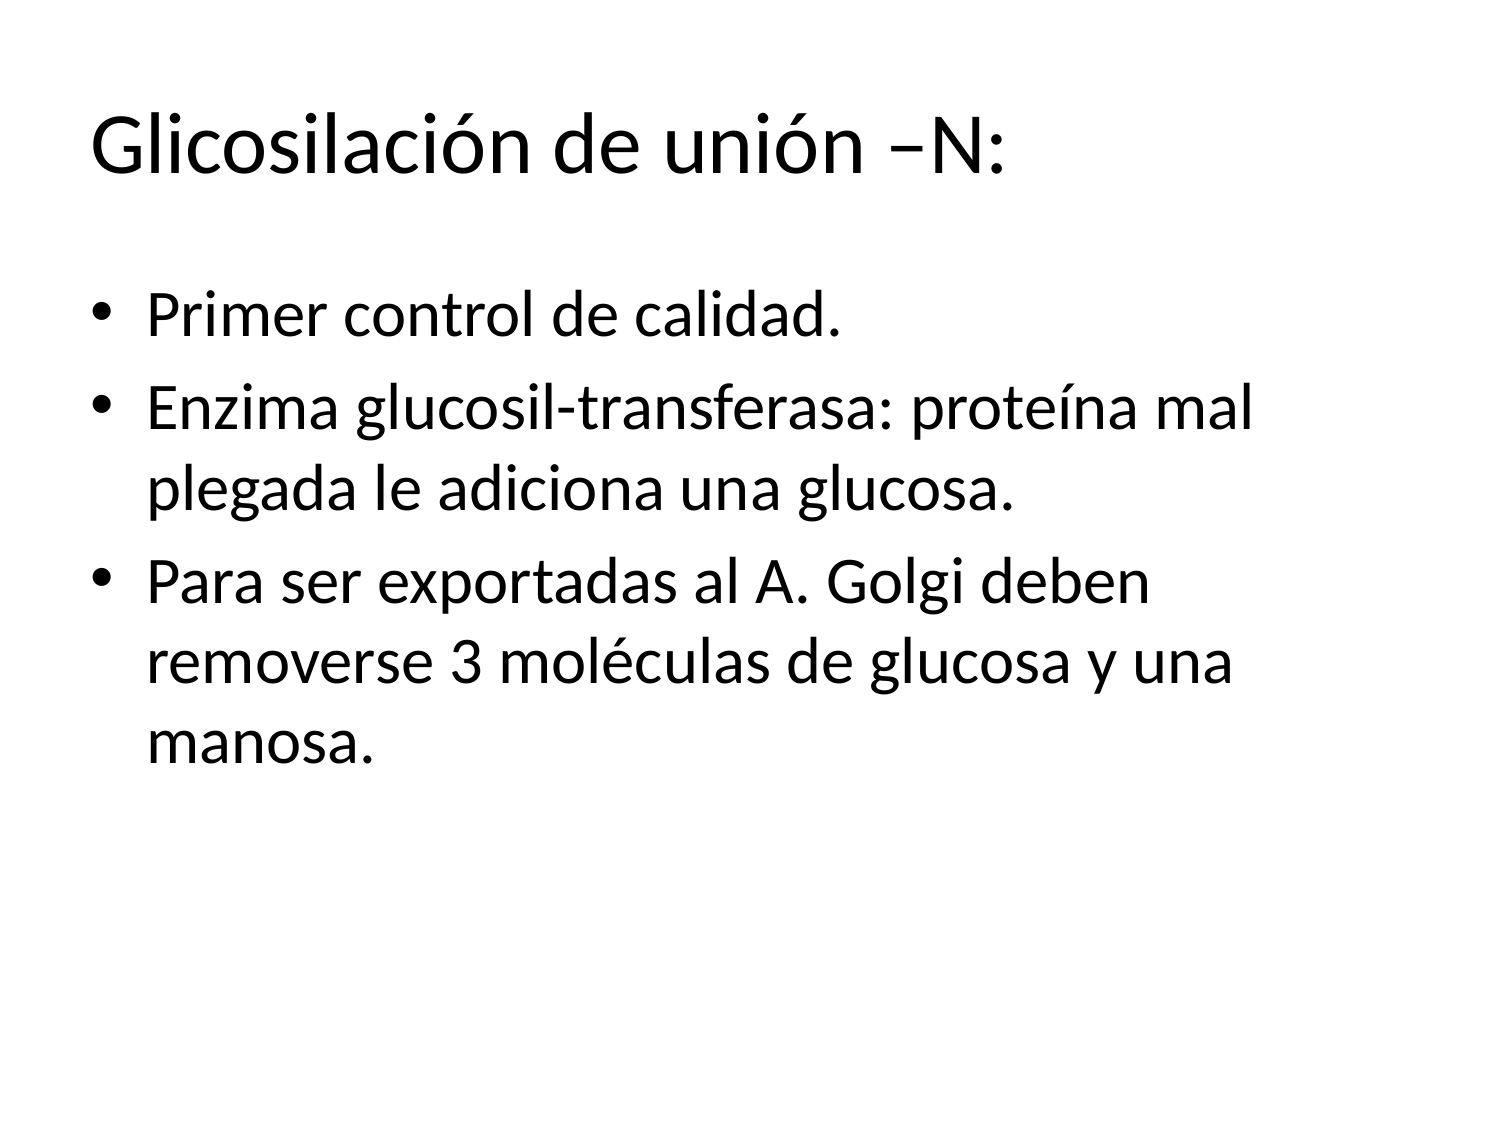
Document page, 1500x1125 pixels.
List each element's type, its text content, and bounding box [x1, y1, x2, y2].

list Primer control de calidad. Enzima glucosil-transferasa: proteína mal plegada le adiciona una glucosa. Para ser exportadas al A. Golgi deben removerse 3 moléculas de glucosa y una manosa. [75, 262, 1425, 1005]
title Glicosilación de unión –N: [75, 45, 1425, 233]
